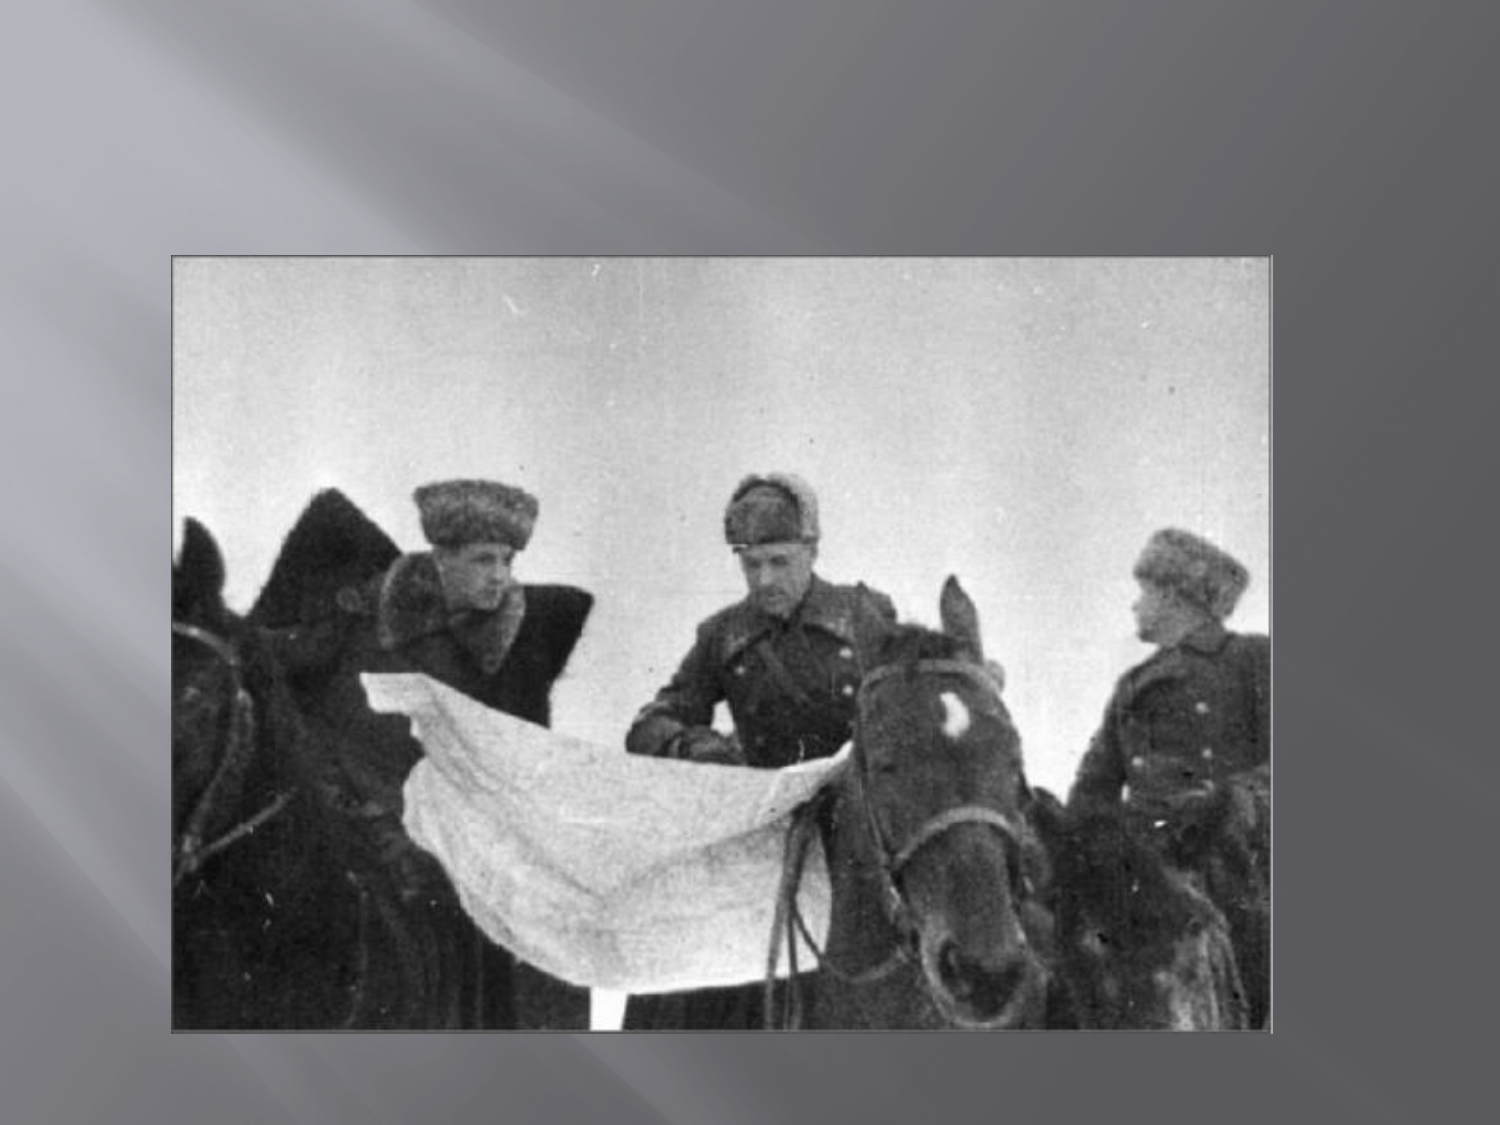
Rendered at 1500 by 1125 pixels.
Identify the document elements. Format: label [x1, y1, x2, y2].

list [170, 255, 1273, 1034]
